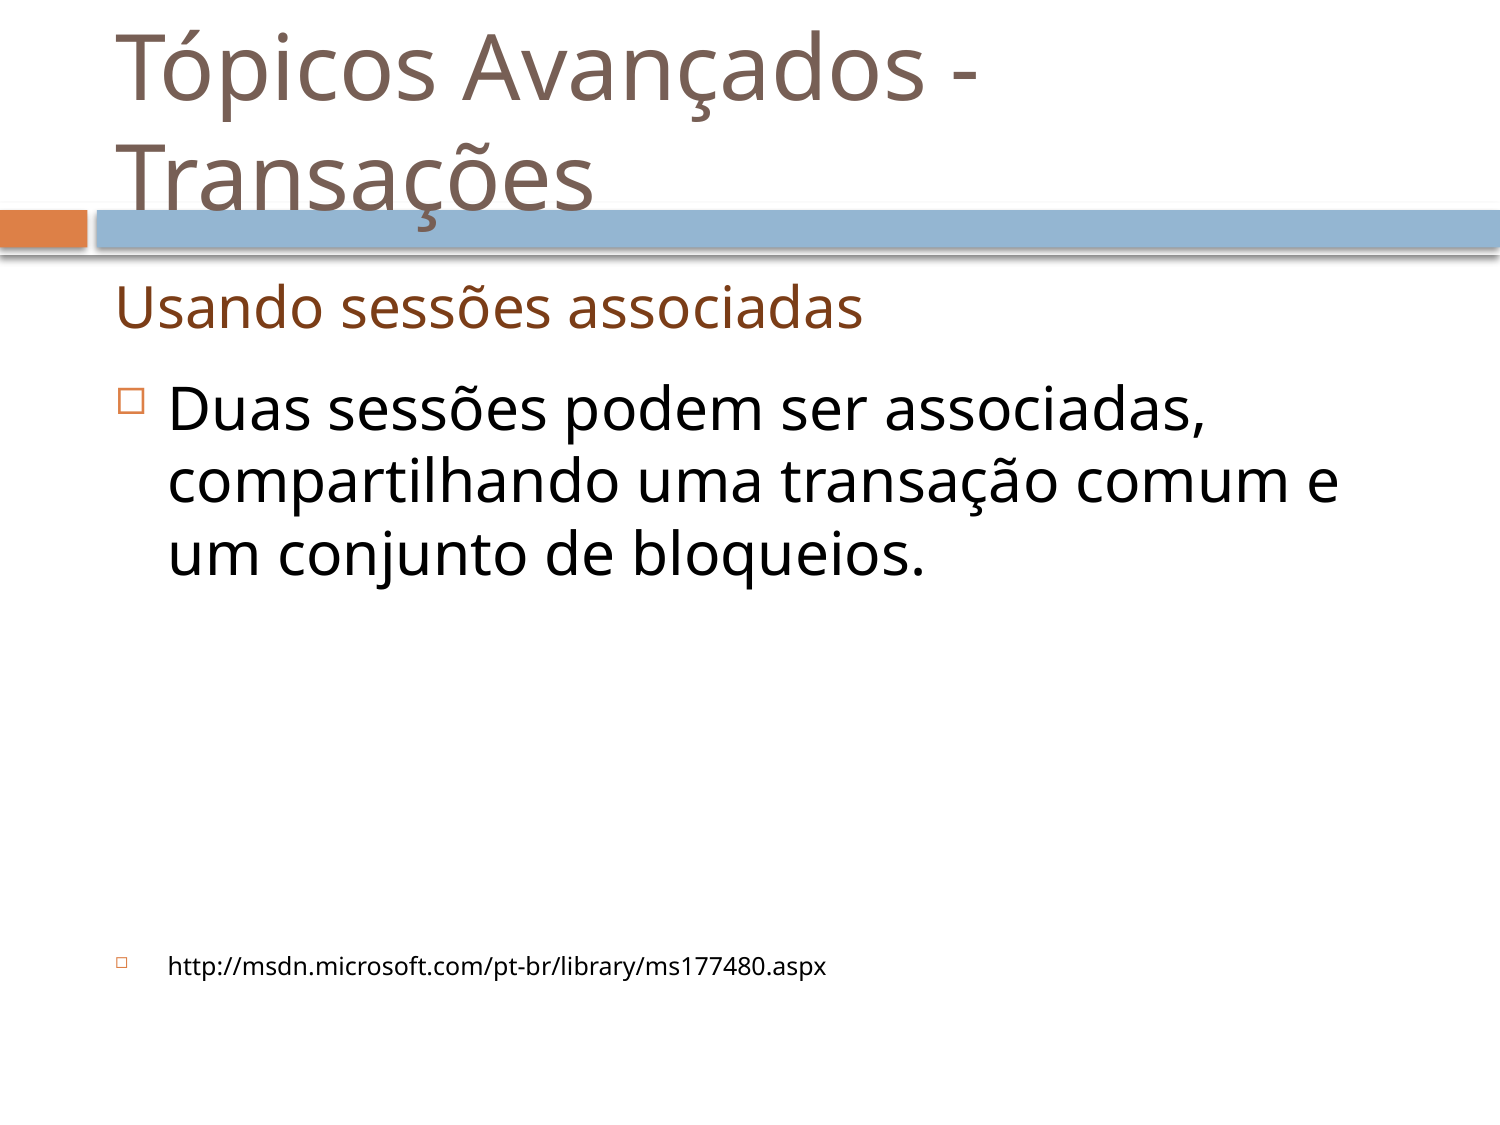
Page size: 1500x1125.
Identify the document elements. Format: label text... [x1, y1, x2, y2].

text_box Usando sessões associadas [99, 262, 1063, 348]
list Duas sessões podem ser associadas, compartilhando uma transação comum e um conjunto de bloqueios. http://msdn.microsoft.com/pt-br/library/ms177480.aspx [100, 362, 1438, 1063]
title Tópicos Avançados - Transações [100, 37, 1438, 200]
